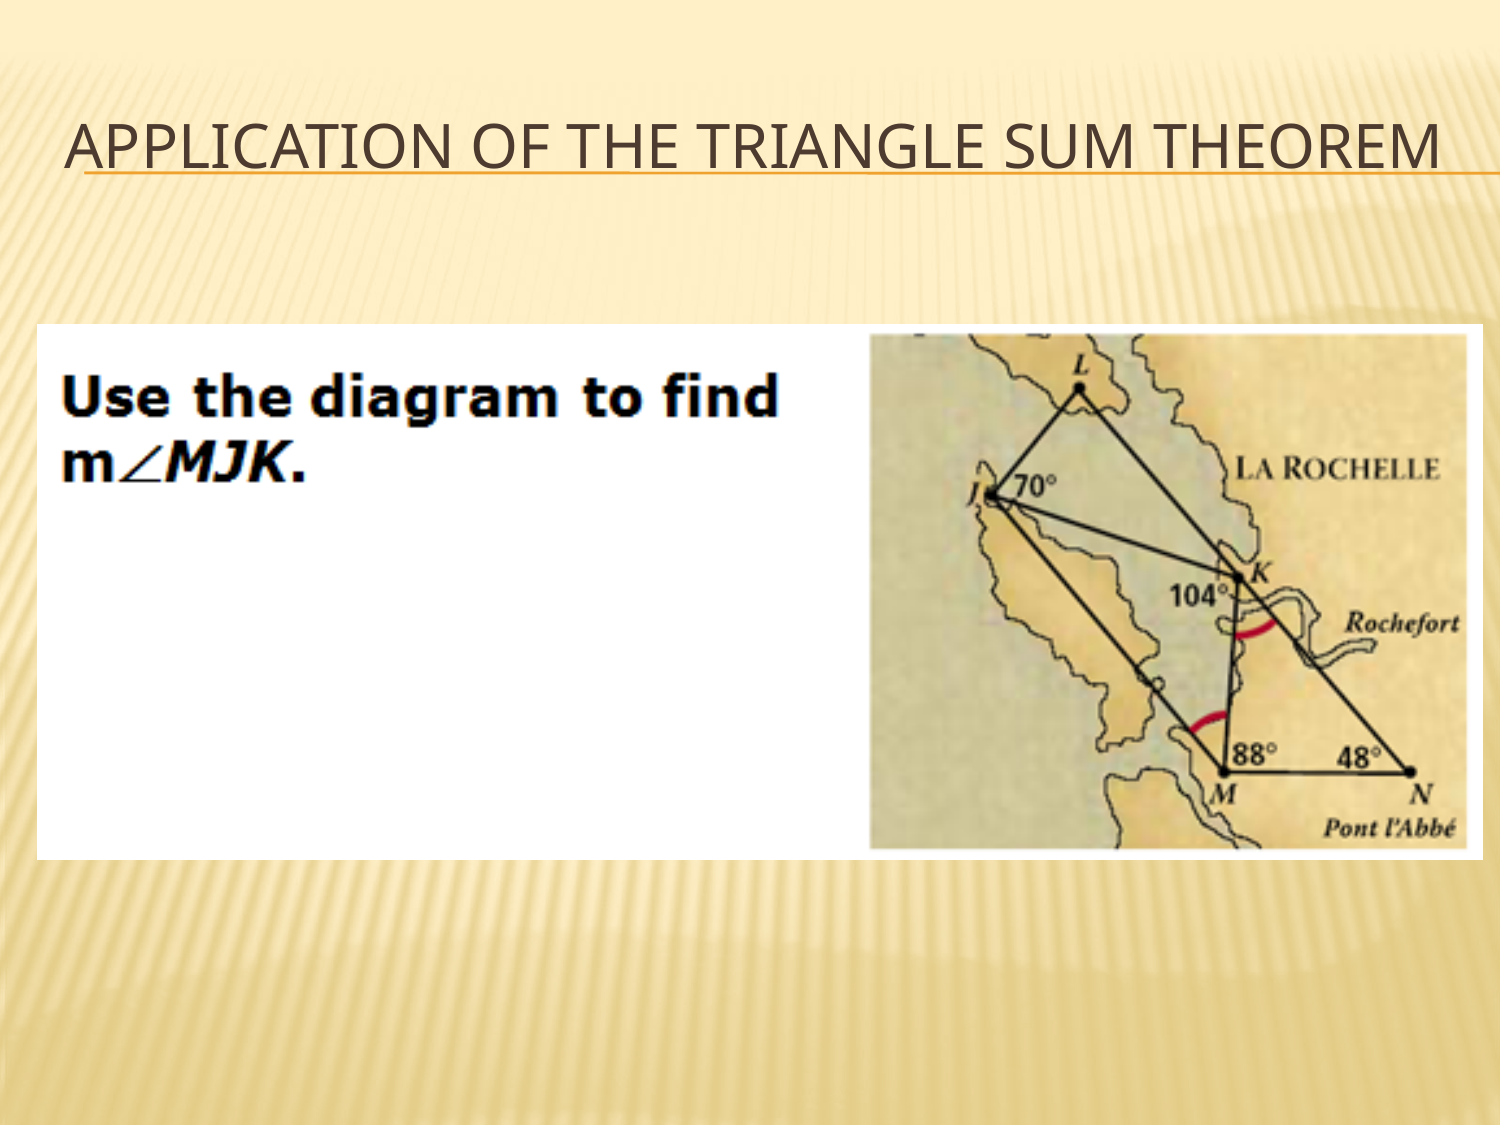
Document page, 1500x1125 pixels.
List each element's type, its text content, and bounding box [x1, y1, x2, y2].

picture [37, 324, 1483, 860]
title Application of the triangle sum theorem [50, 75, 1475, 213]
